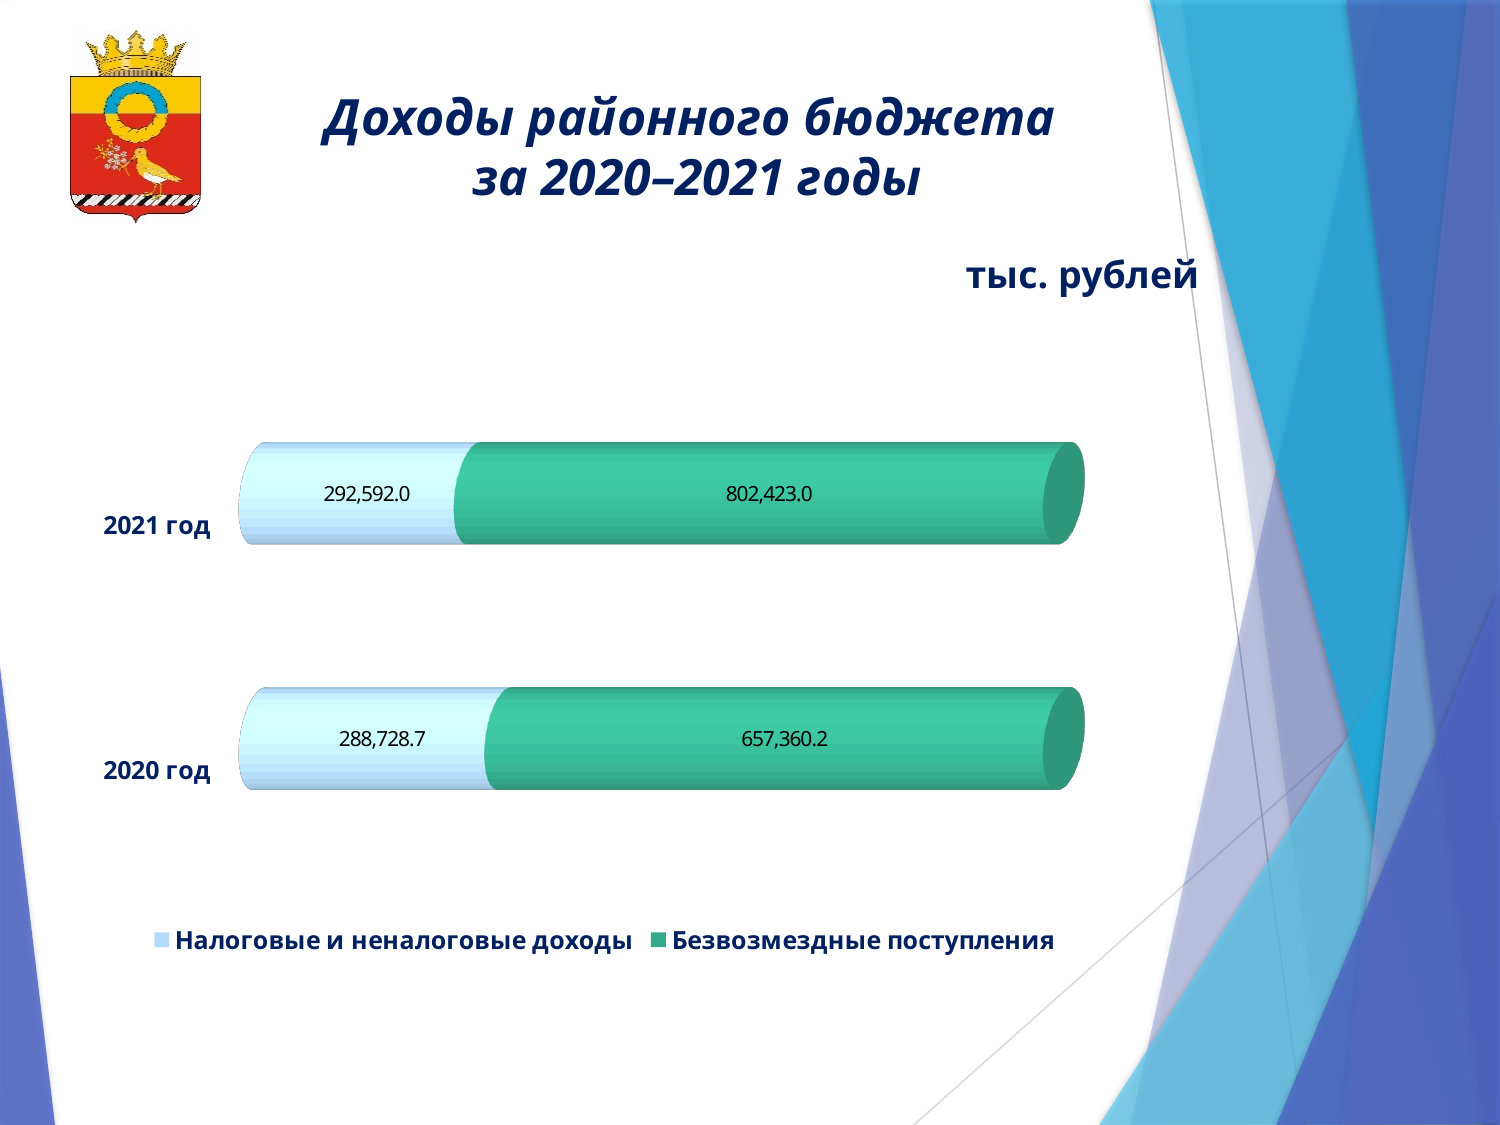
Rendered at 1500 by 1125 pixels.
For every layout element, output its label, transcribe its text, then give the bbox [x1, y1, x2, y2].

chart [74, 325, 1135, 964]
title Доходы районного бюджета за 2020–2021 годы [230, 78, 1164, 295]
picture [69, 30, 201, 225]
text_box тыс. рублей [934, 243, 1231, 304]
